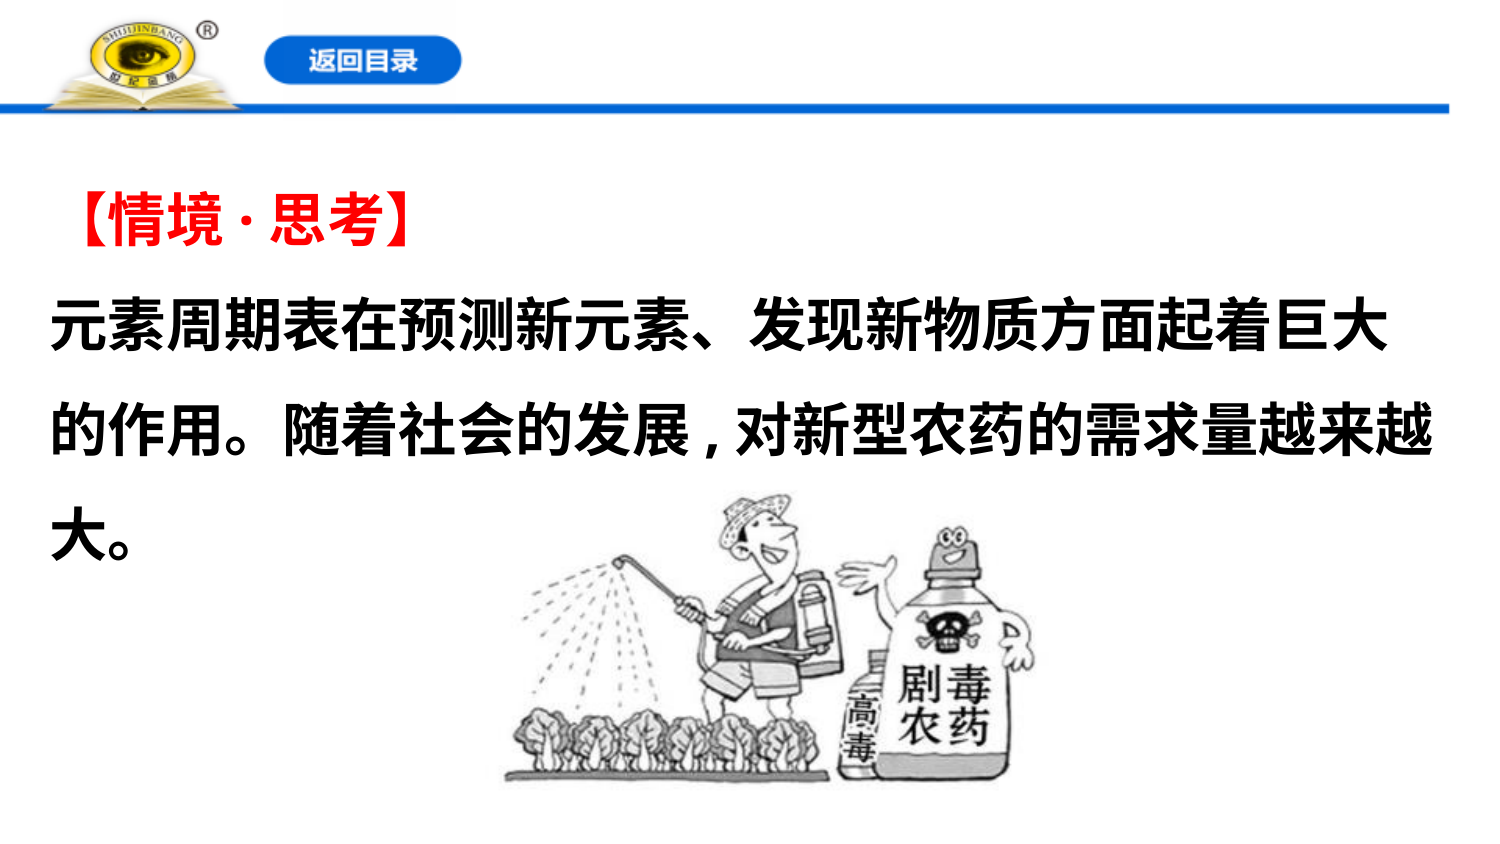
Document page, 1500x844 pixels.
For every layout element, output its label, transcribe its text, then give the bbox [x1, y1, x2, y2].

text_box 【情境·思考】 元素周期表在预测新元素、发现新物质方面起着巨大的作用。随着社会的发展,对新型农药的需求量越来越大。 [34, 140, 1460, 576]
picture [0, 0, 1500, 844]
